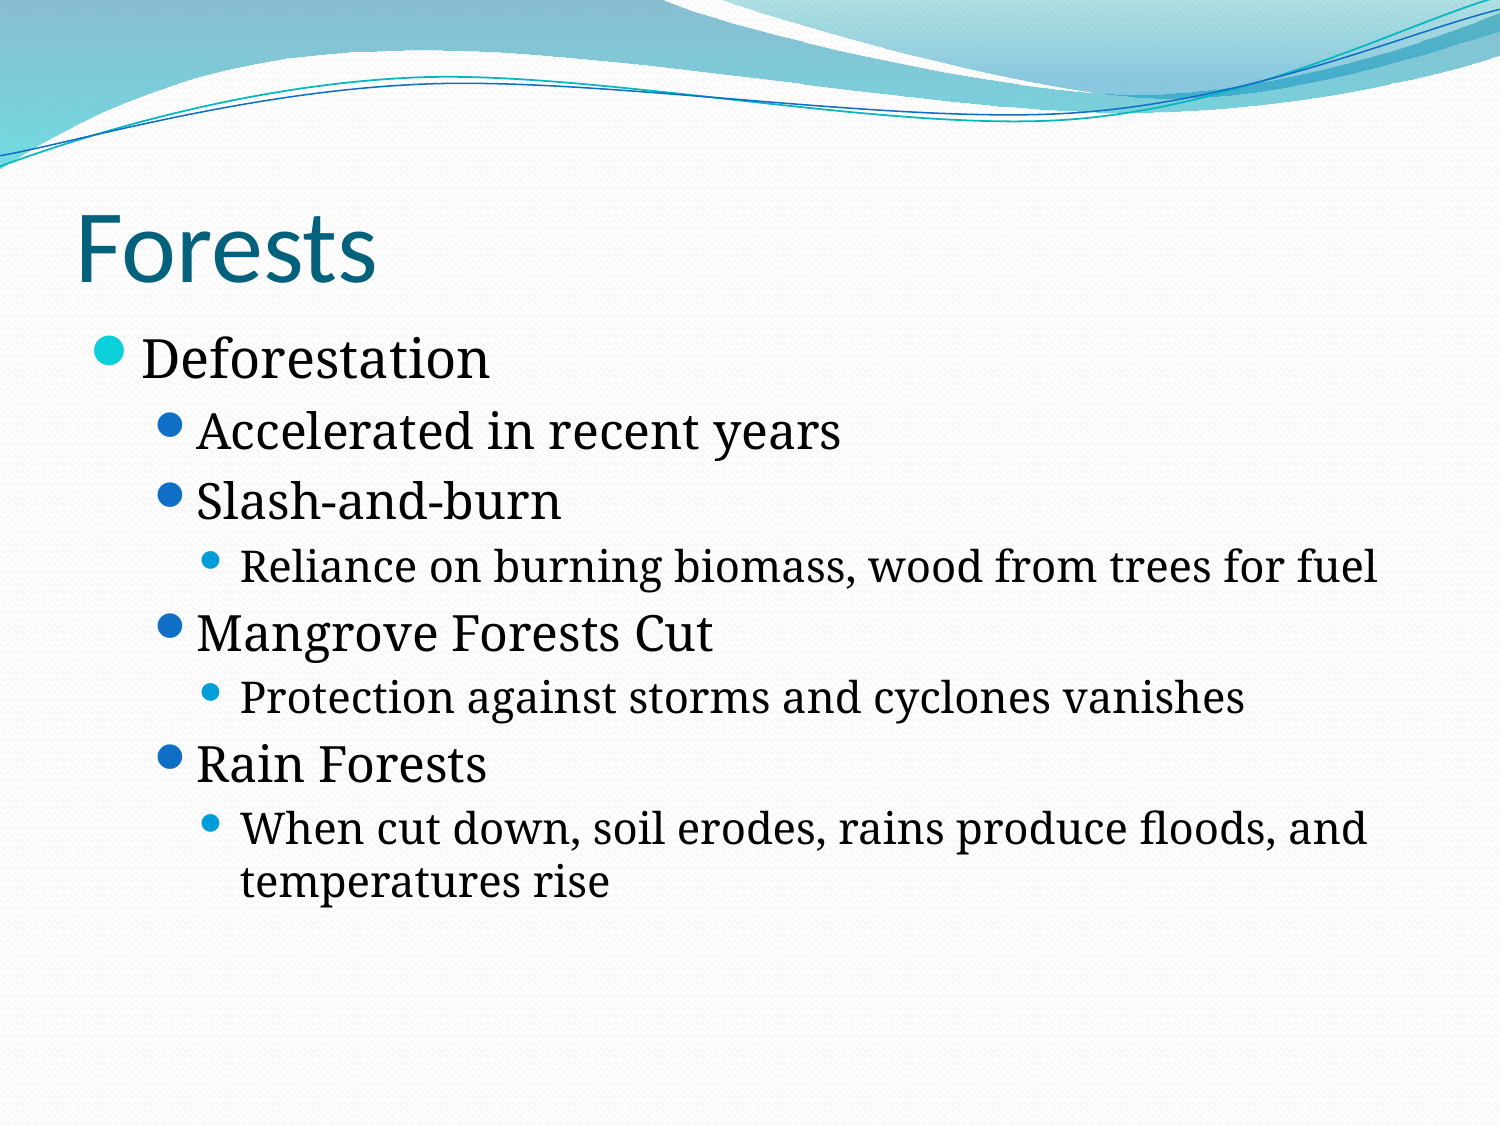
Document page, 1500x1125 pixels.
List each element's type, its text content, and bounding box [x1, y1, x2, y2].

title Forests [75, 115, 1425, 303]
list Deforestation Accelerated in recent years Slash-and-burn Reliance on burning biomass, wood from trees for fuel Mangrove Forests Cut Protection against storms and cyclones vanishes Rain Forests When cut down, soil erodes, rains produce floods, and temperatures rise [75, 317, 1425, 1038]
